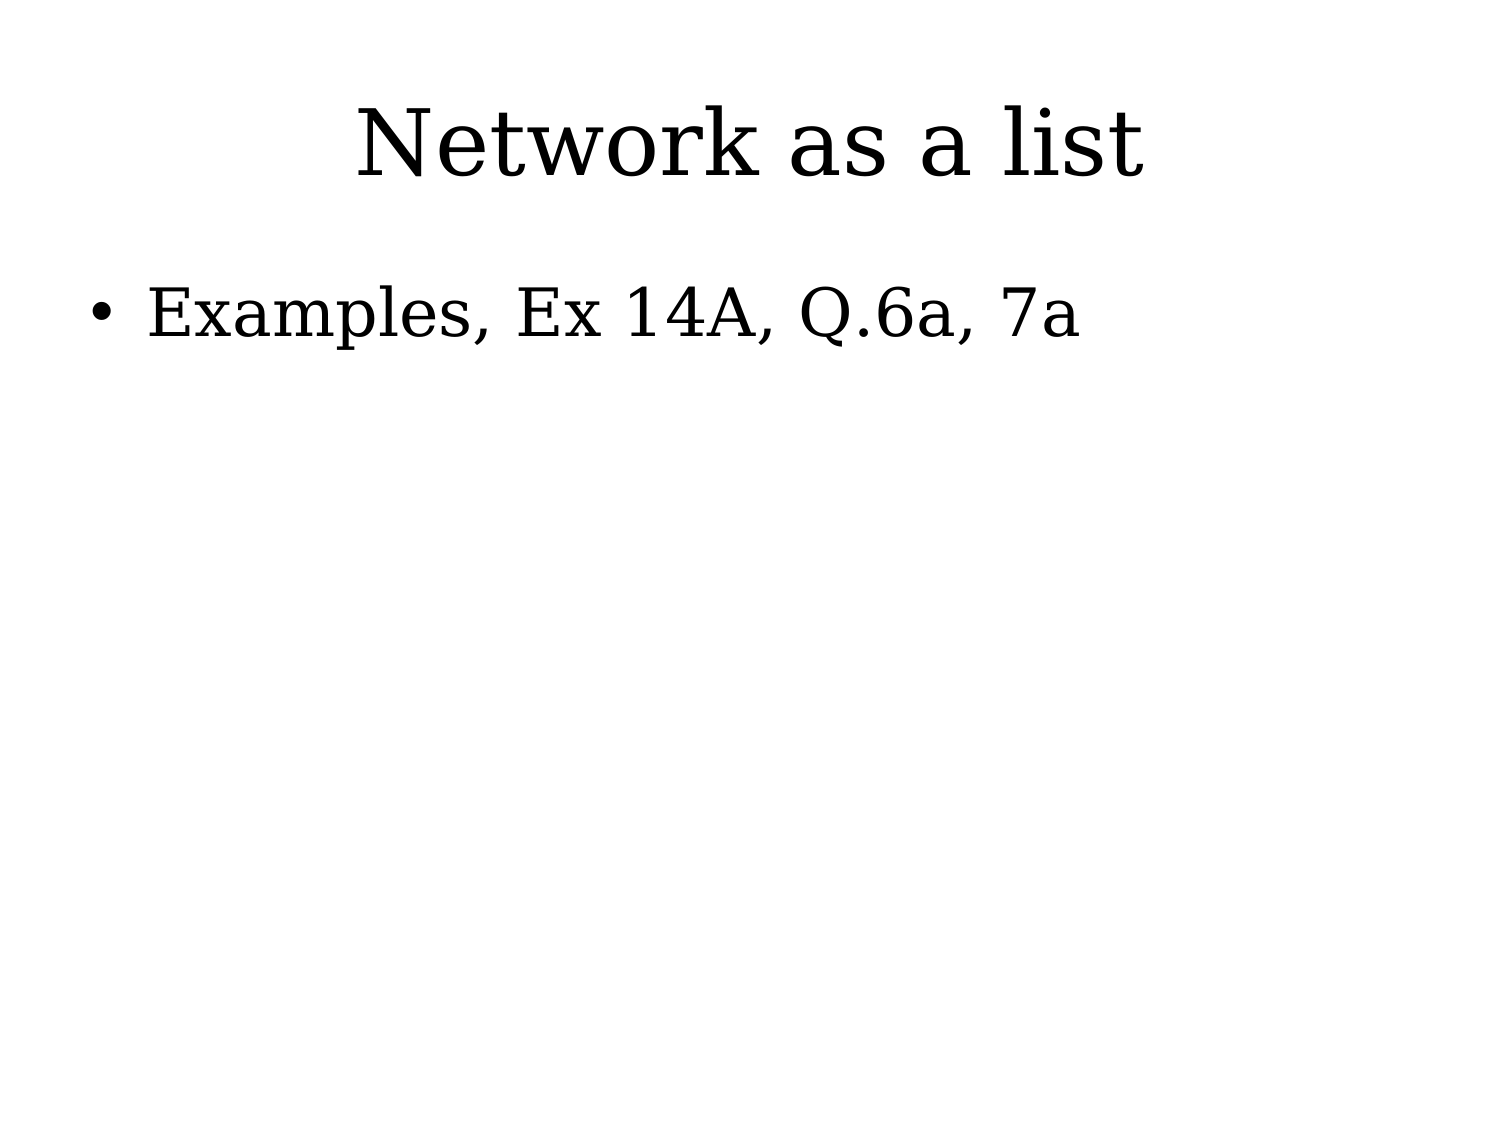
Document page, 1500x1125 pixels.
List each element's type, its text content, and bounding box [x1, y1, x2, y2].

title Network as a list [75, 45, 1425, 233]
list Examples, Ex 14A, Q.6a, 7a [75, 262, 1425, 1005]
